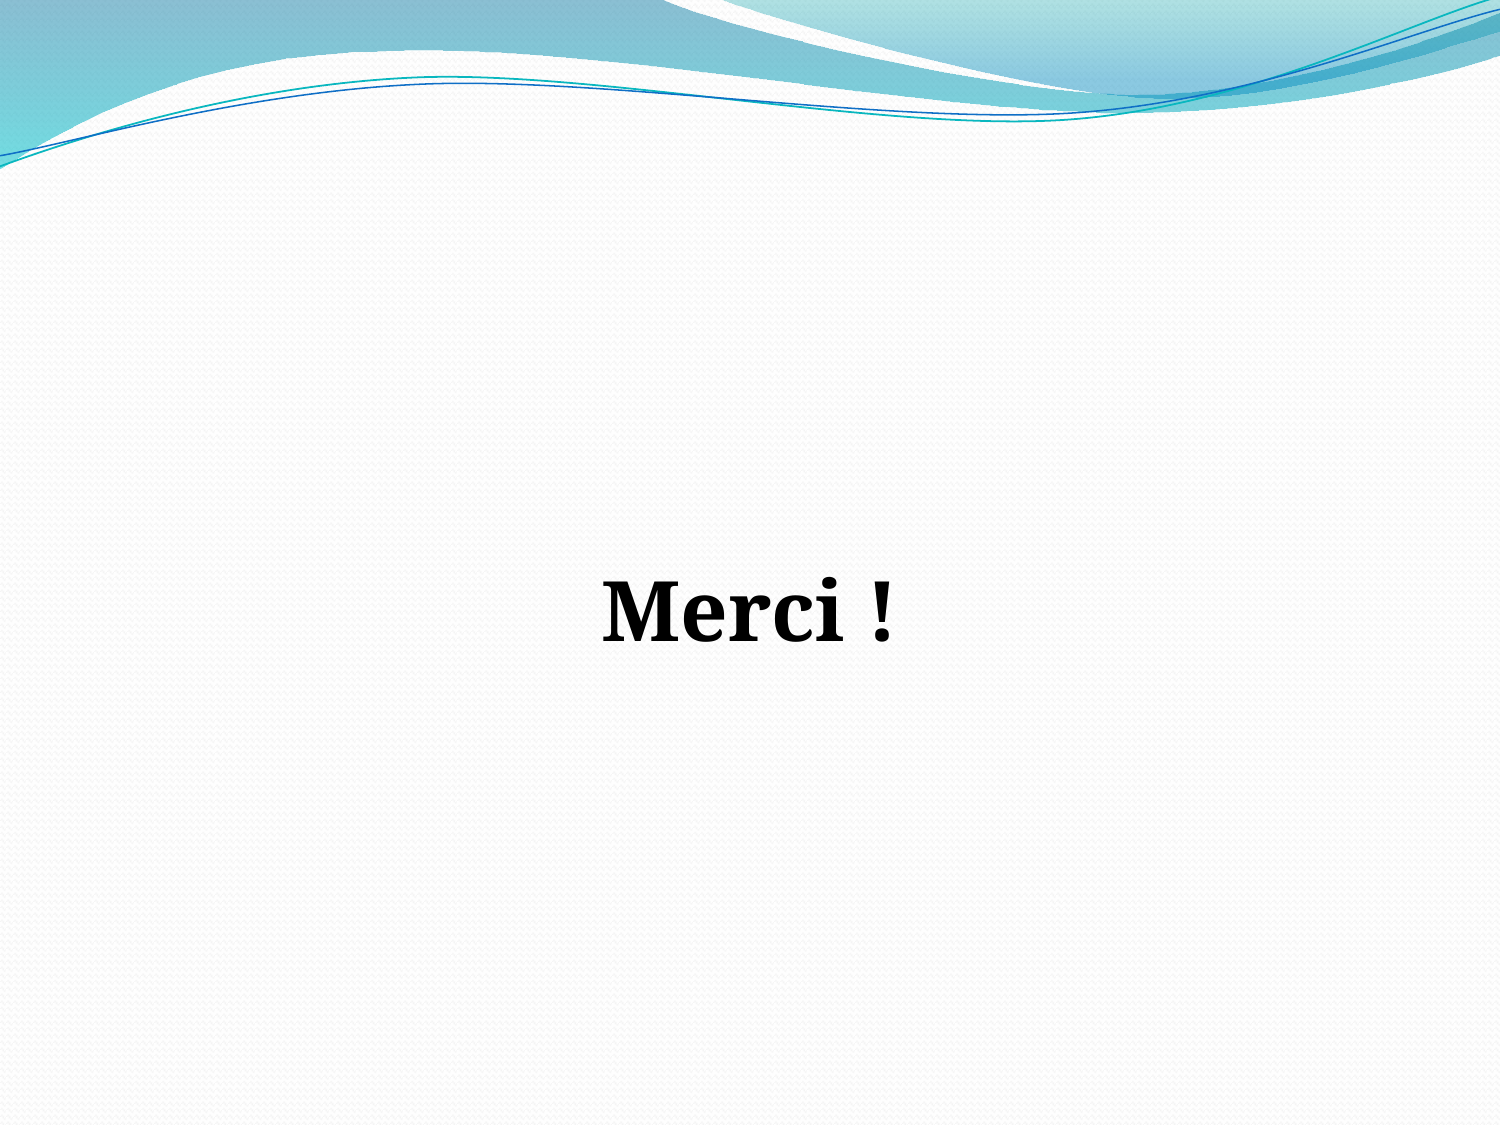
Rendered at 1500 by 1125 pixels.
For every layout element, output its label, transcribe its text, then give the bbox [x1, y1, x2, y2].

list Merci ! [75, 317, 1425, 1038]
